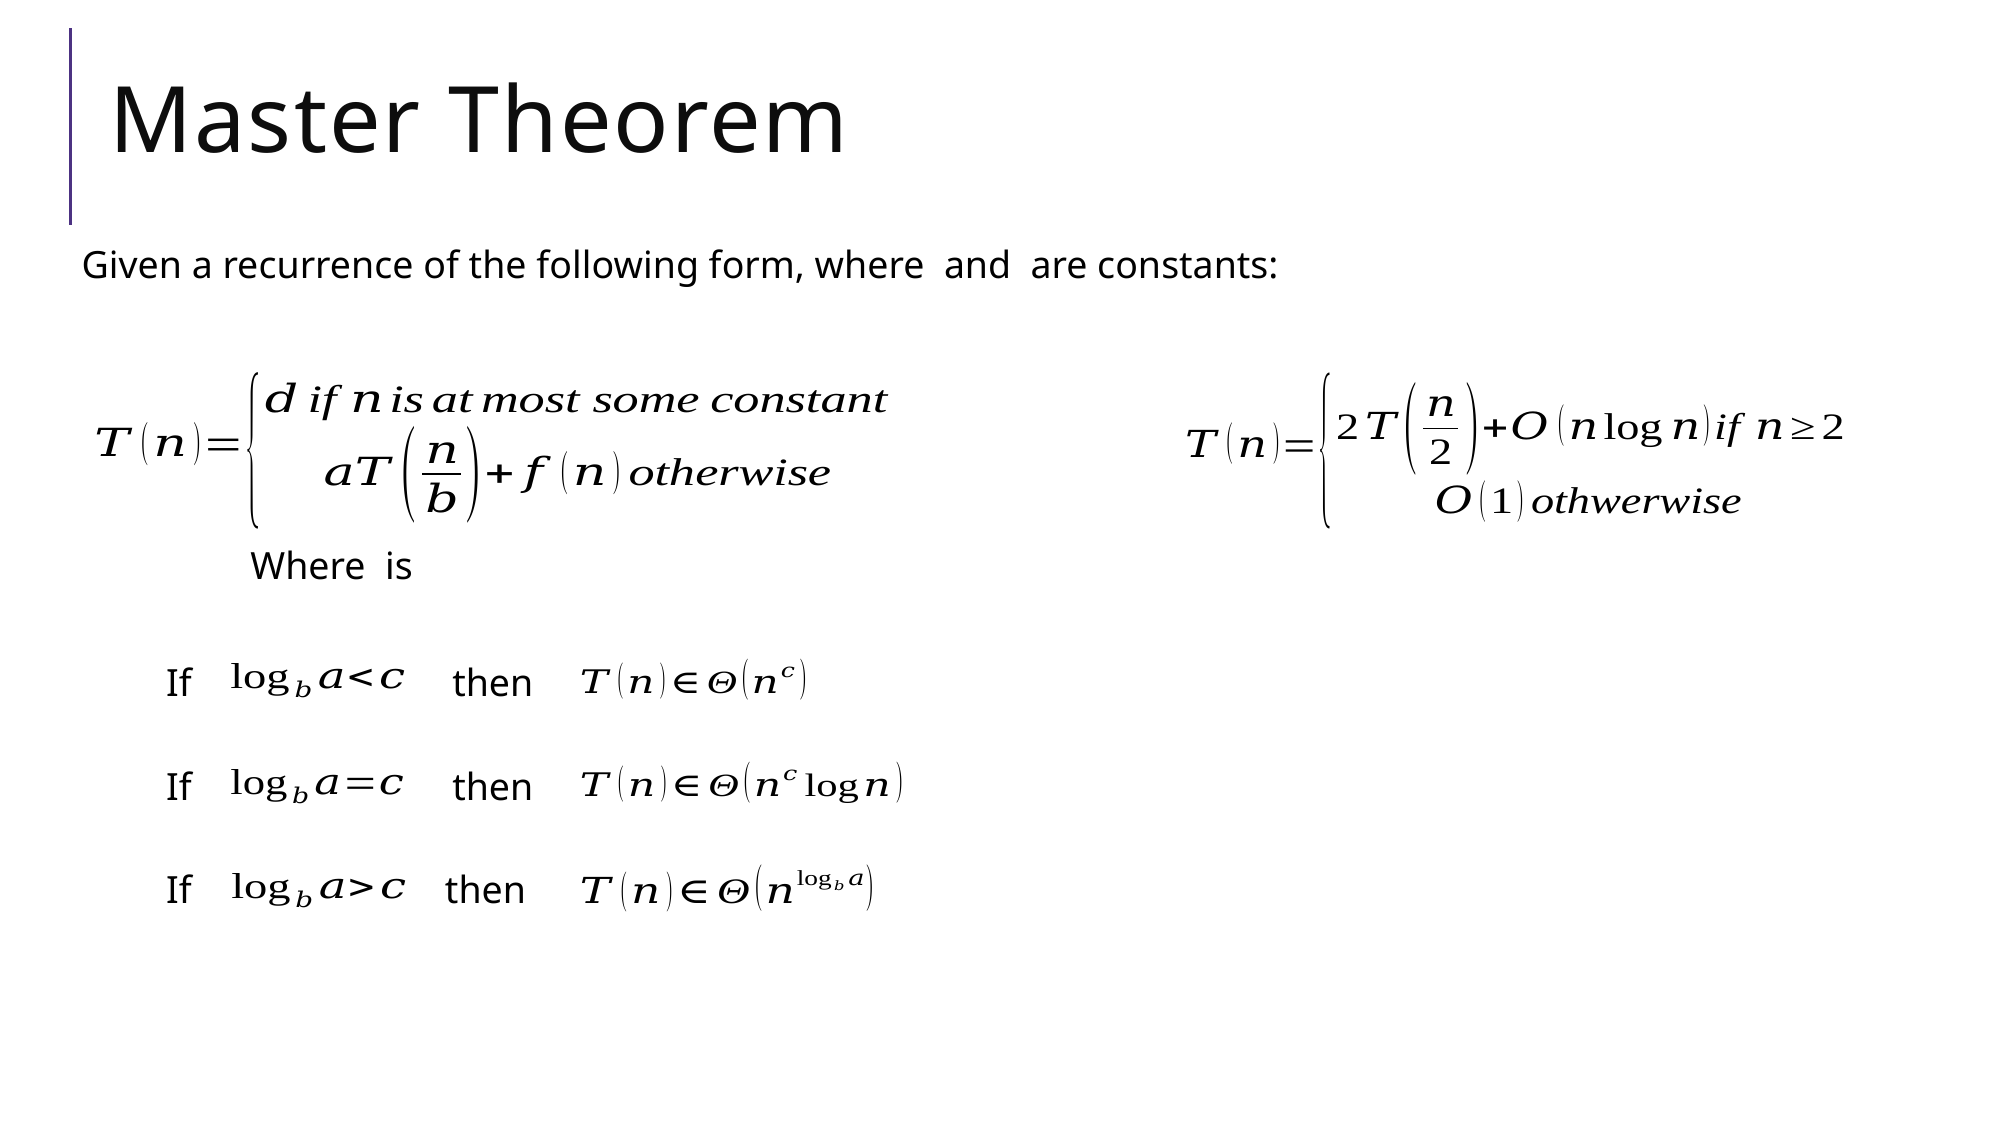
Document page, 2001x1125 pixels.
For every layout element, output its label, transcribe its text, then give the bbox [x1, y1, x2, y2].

text_box If [151, 755, 207, 816]
text_box If [151, 859, 207, 919]
text_box then [437, 755, 549, 816]
text_box then [430, 859, 541, 919]
text_box then [437, 651, 549, 712]
title Master Theorem [94, 43, 1930, 210]
text_box If [151, 651, 207, 712]
